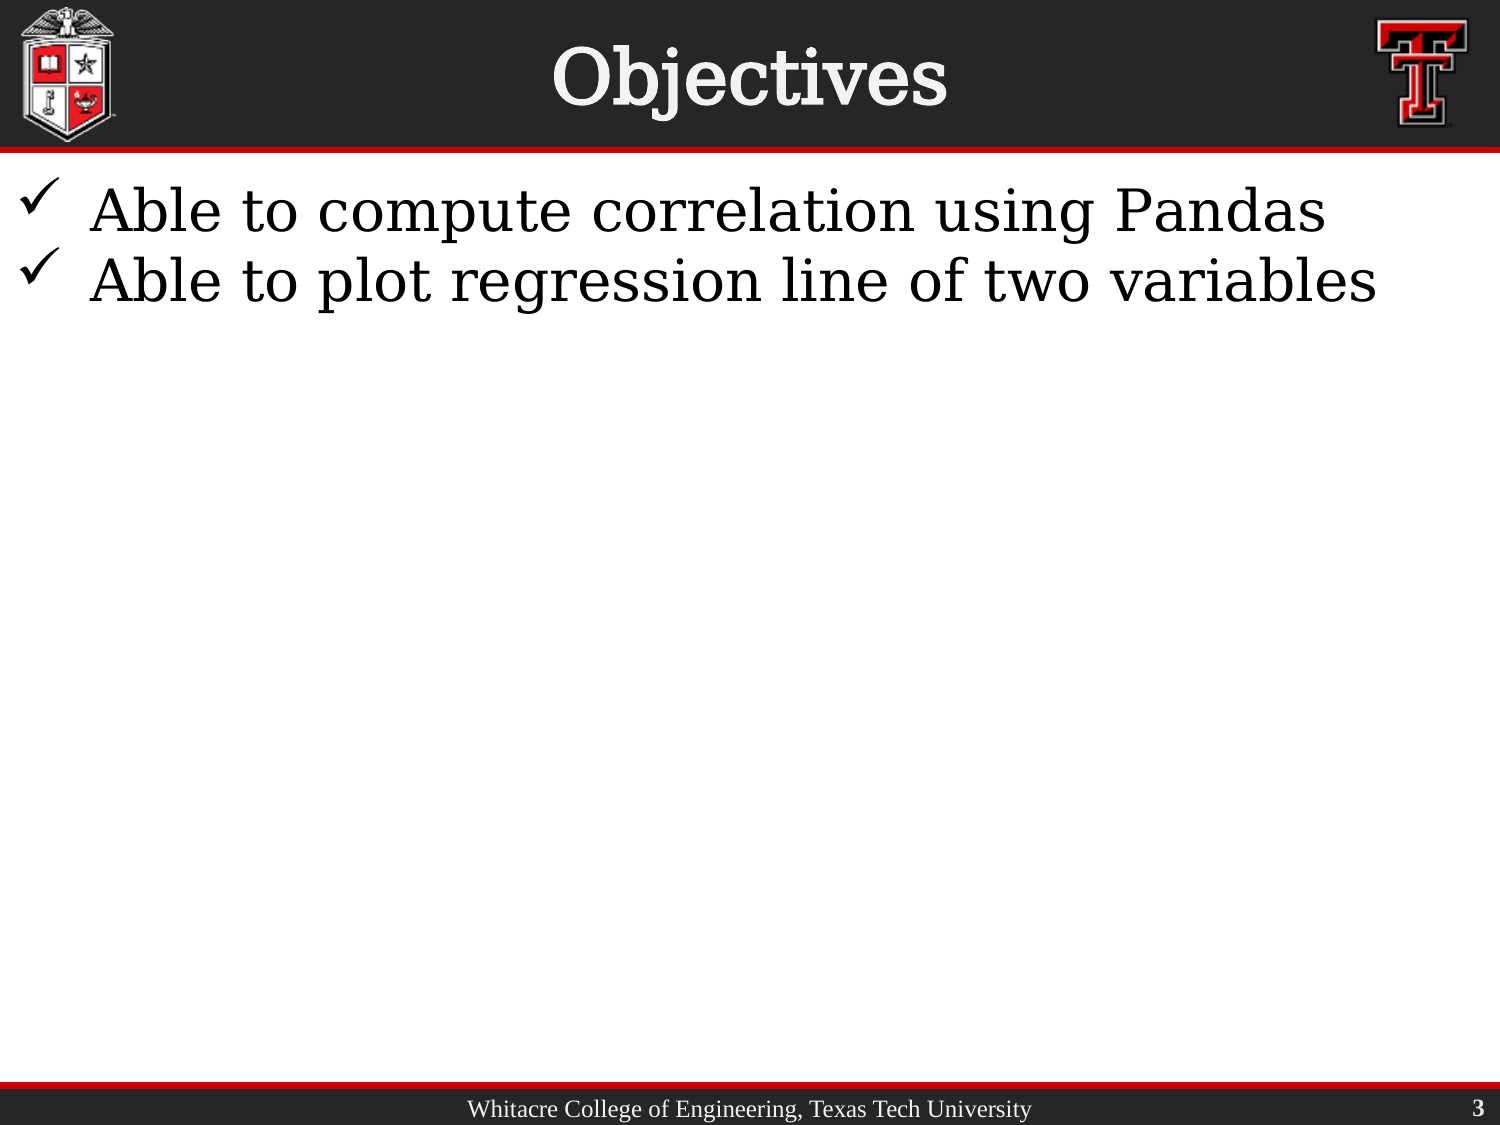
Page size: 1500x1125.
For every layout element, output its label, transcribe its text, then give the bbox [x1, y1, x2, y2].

slide_number 3 [1392, 1086, 1500, 1125]
picture [21, 7, 116, 142]
title Objectives [151, 6, 1349, 141]
text_box Able to compute correlation using Pandas Able to plot regression line of two variables [0, 166, 1493, 391]
picture [1373, 14, 1472, 128]
